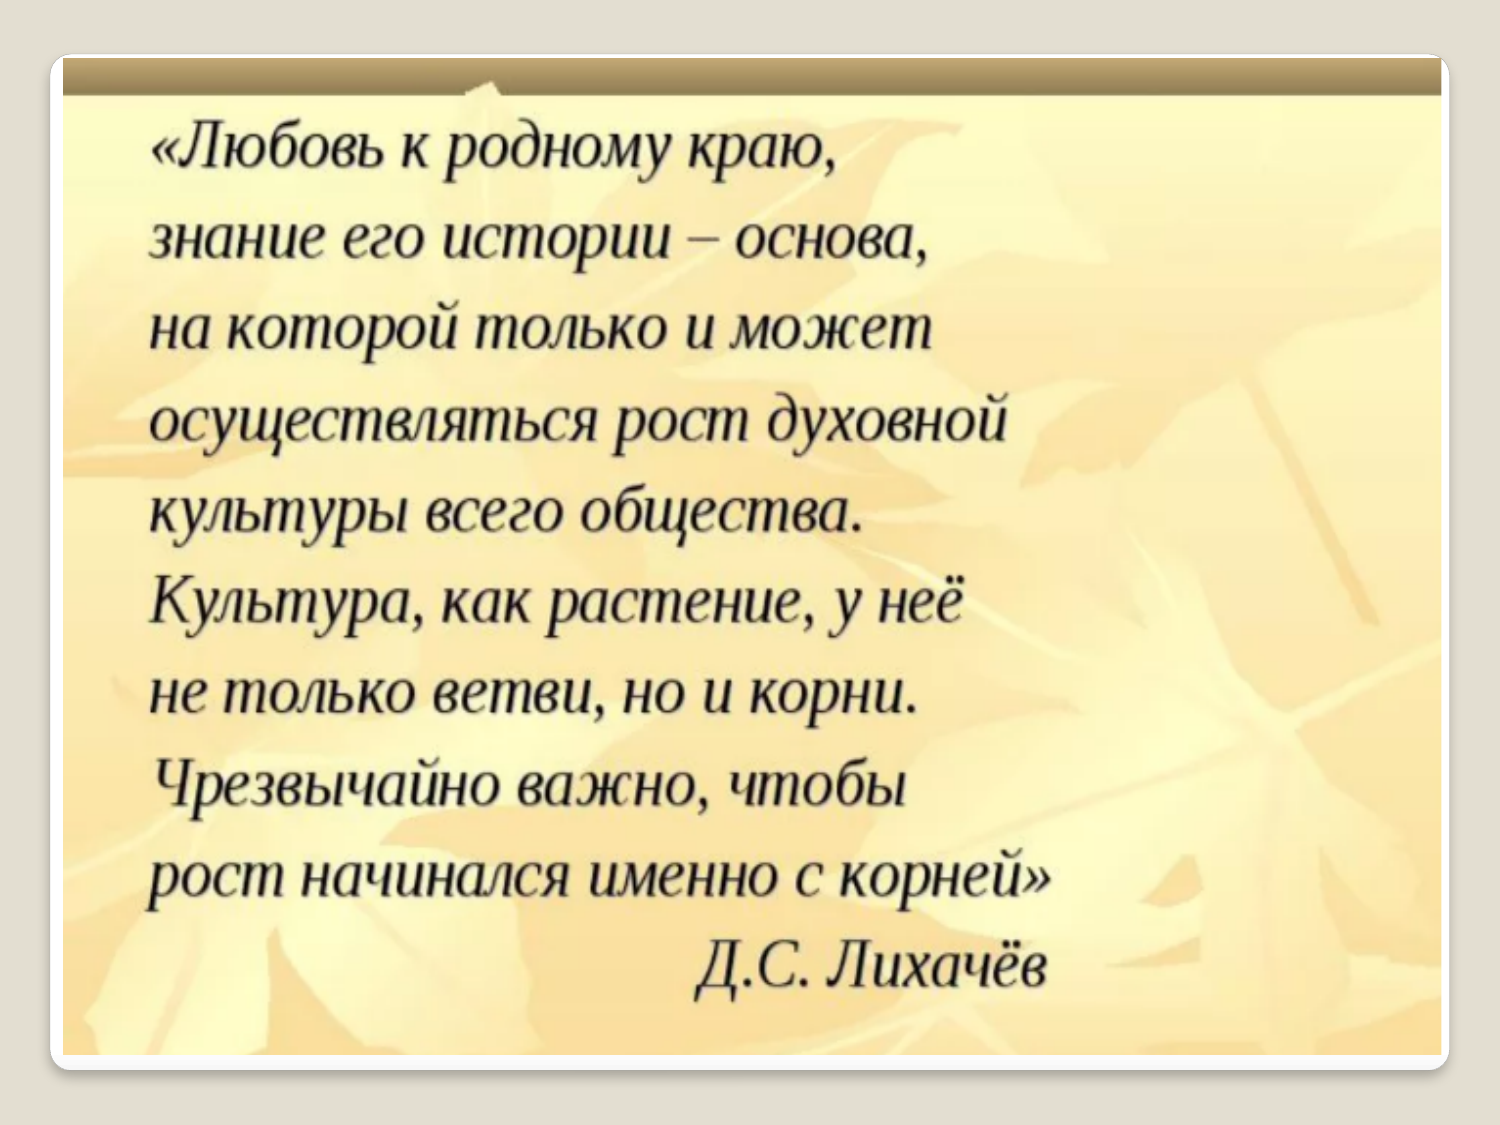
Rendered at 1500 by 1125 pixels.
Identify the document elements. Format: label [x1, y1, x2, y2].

picture [62, 58, 1442, 1055]
